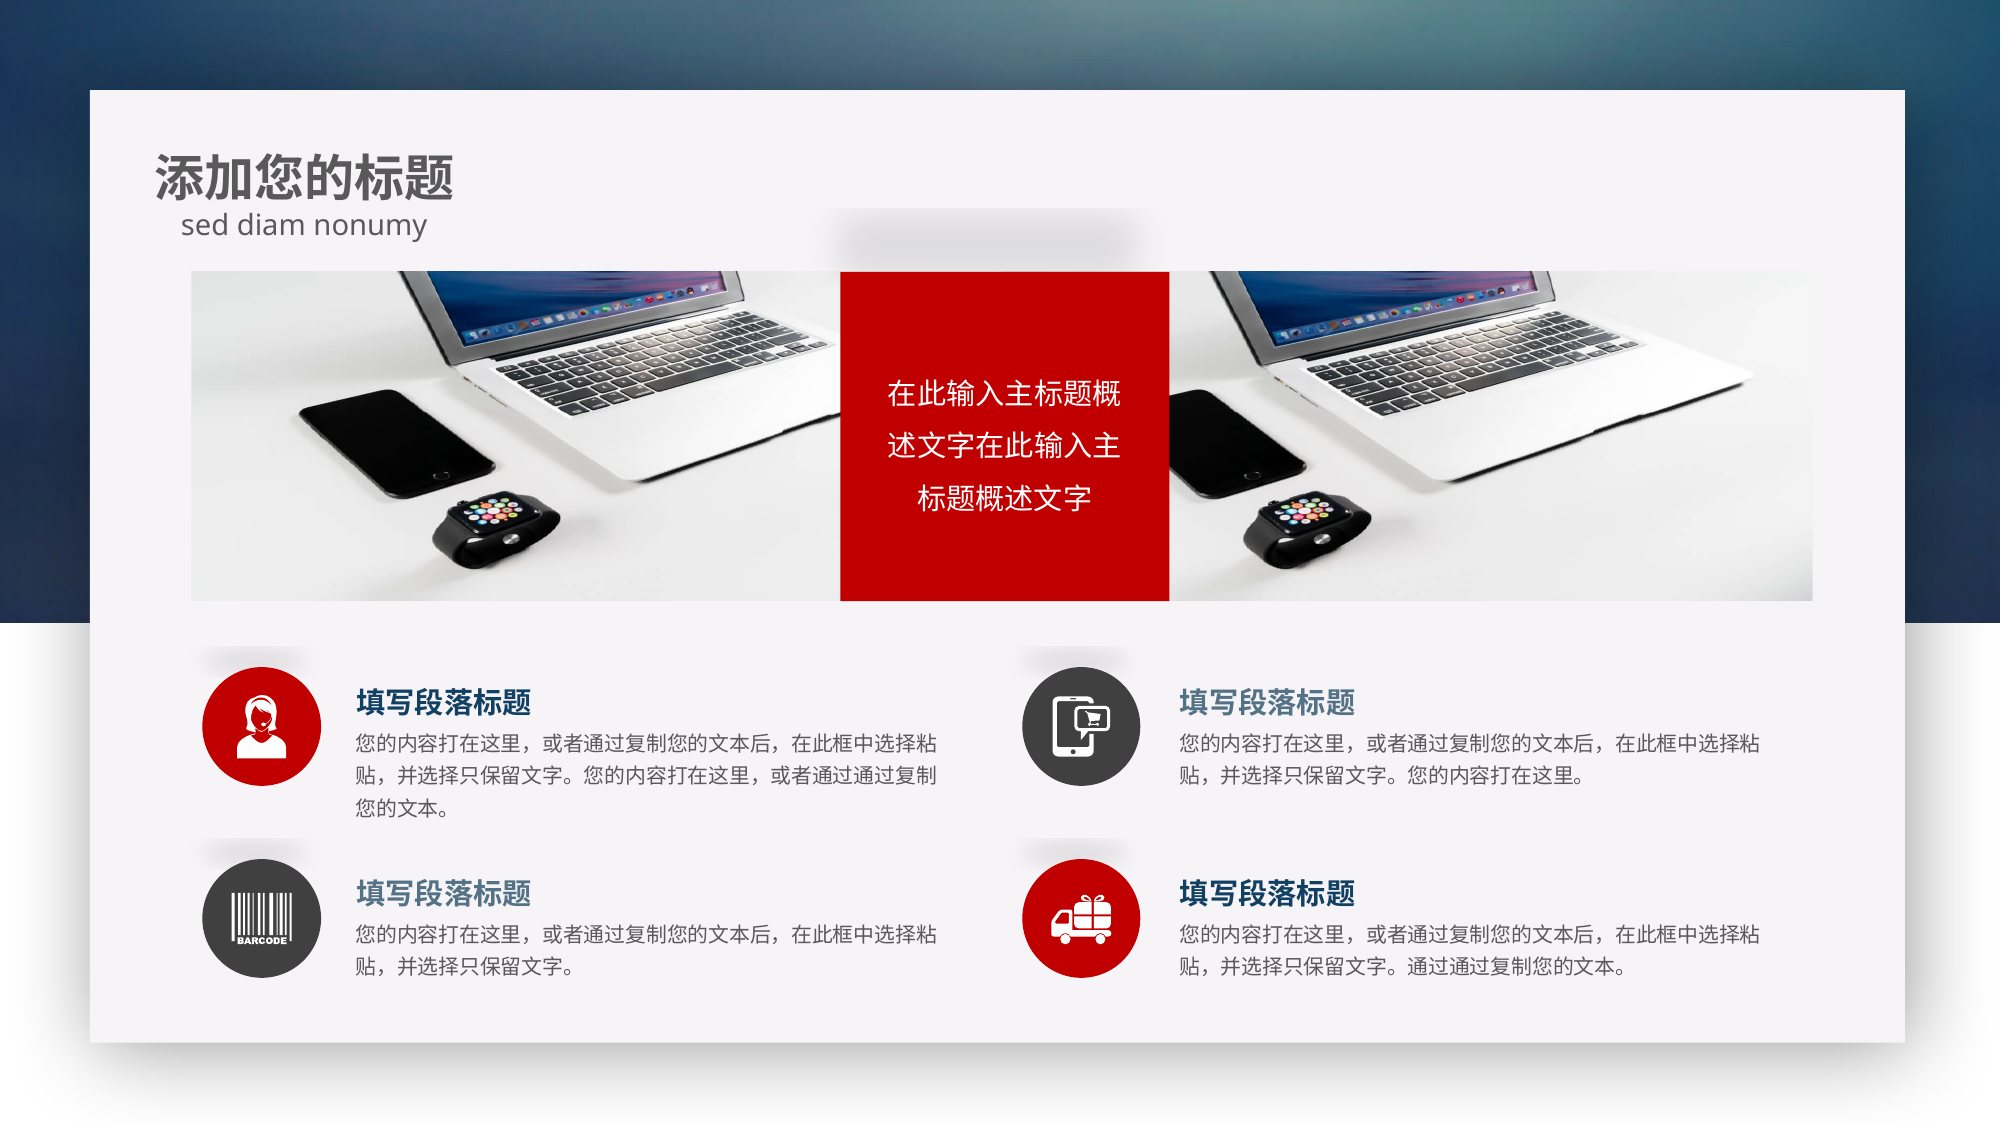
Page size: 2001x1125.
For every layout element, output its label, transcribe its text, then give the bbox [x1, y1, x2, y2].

text_box 填写段落标题 [341, 857, 547, 906]
text_box [1051, 909, 1112, 945]
text_box 您的内容打在这里，或者通过复制您的文本后，在此框中选择粘贴，并选择只保留文字。您的内容打在这里，或者通过通过复制您的文本。 [340, 715, 955, 828]
text_box [201, 858, 323, 979]
text_box [201, 666, 323, 787]
text_box [237, 937, 287, 945]
text_box 在此输入主标题概述文字在此输入主标题概述文字 [839, 271, 1170, 602]
text_box [279, 892, 283, 936]
text_box [257, 892, 261, 936]
text_box [1021, 666, 1142, 787]
text_box 填写段落标题 [1165, 667, 1371, 715]
text_box [231, 892, 235, 942]
text_box [1093, 894, 1111, 915]
text_box 您的内容打在这里，或者通过复制您的文本后，在此框中选择粘贴，并选择只保留文字。通过通过复制您的文本。 [1164, 906, 1779, 986]
text_box [191, 271, 839, 602]
text_box [237, 695, 287, 759]
text_box 填写段落标题 [341, 667, 547, 715]
text_box 您的内容打在这里，或者通过复制您的文本后，在此框中选择粘贴，并选择只保留文字。 [340, 906, 955, 986]
text_box 您的内容打在这里，或者通过复制您的文本后，在此框中选择粘贴，并选择只保留文字。您的内容打在这里。 [1164, 715, 1779, 796]
text_box [269, 892, 274, 936]
text_box [1052, 696, 1094, 757]
picture [0, 0, 2000, 623]
text_box [1021, 858, 1142, 979]
text_box [1074, 894, 1092, 915]
text_box 填写段落标题 [1165, 857, 1371, 906]
text_box [1170, 271, 1813, 602]
text_box 添加您的标题 sed diam nonumy [139, 138, 469, 249]
text_box [1074, 705, 1111, 741]
